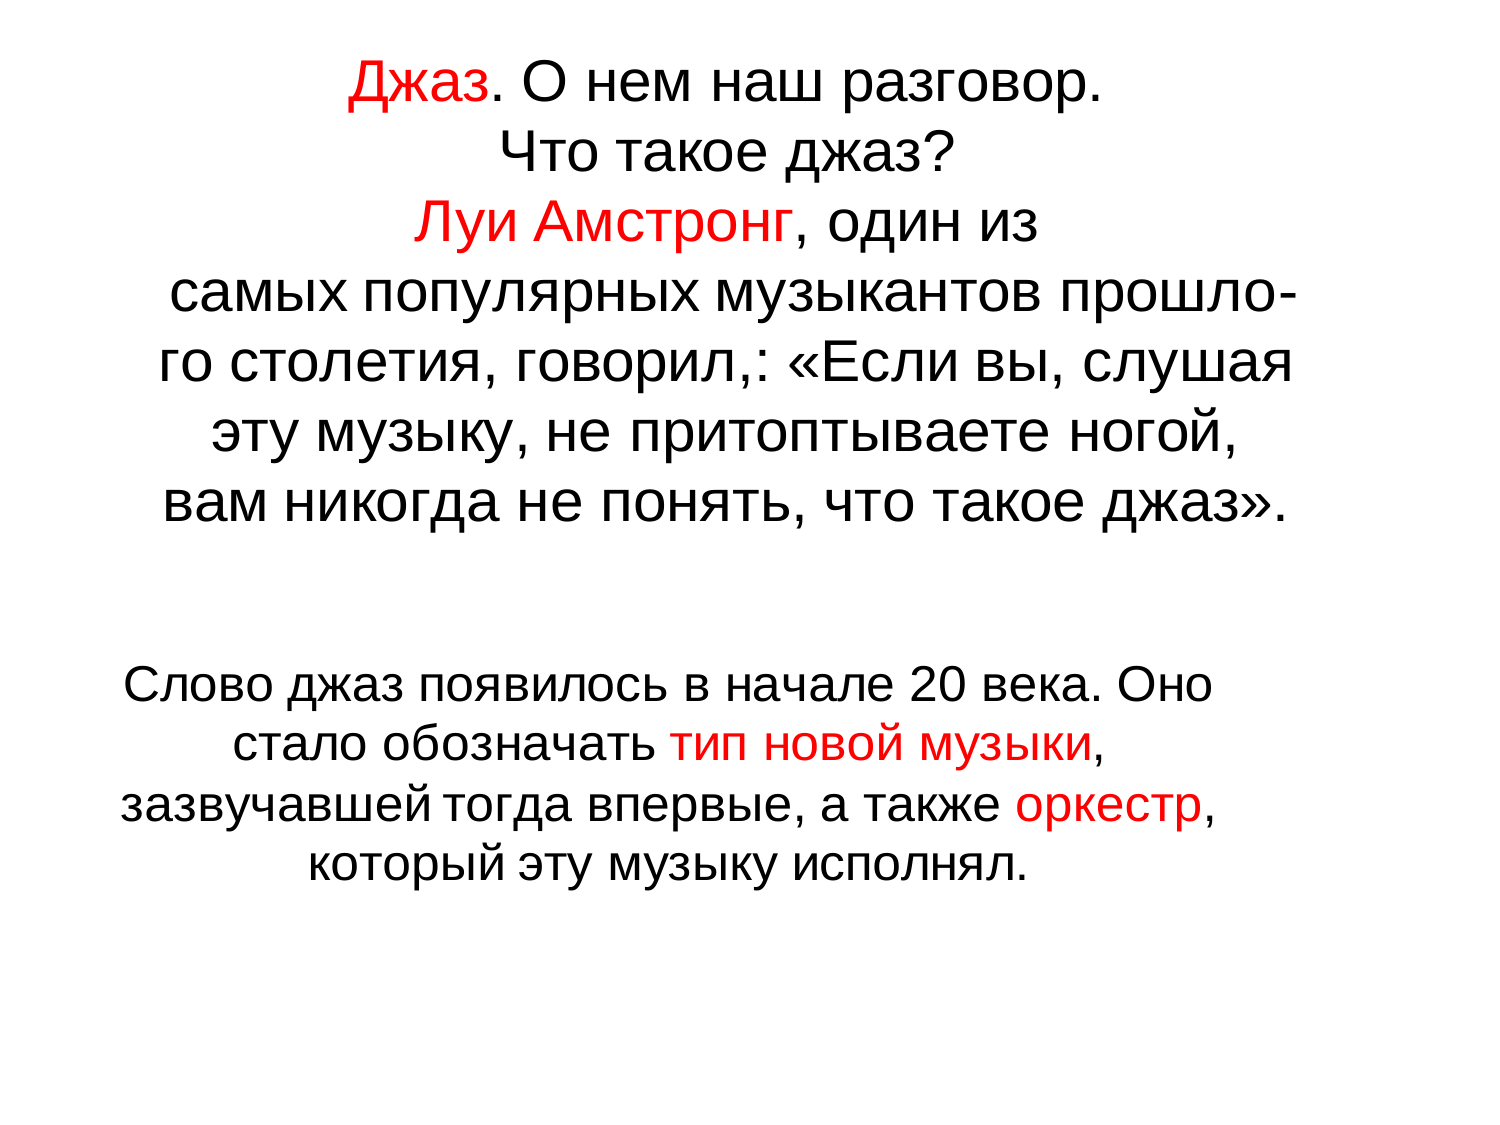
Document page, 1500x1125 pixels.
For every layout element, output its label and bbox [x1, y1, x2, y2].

text_box [0, 0, 1500, 1125]
